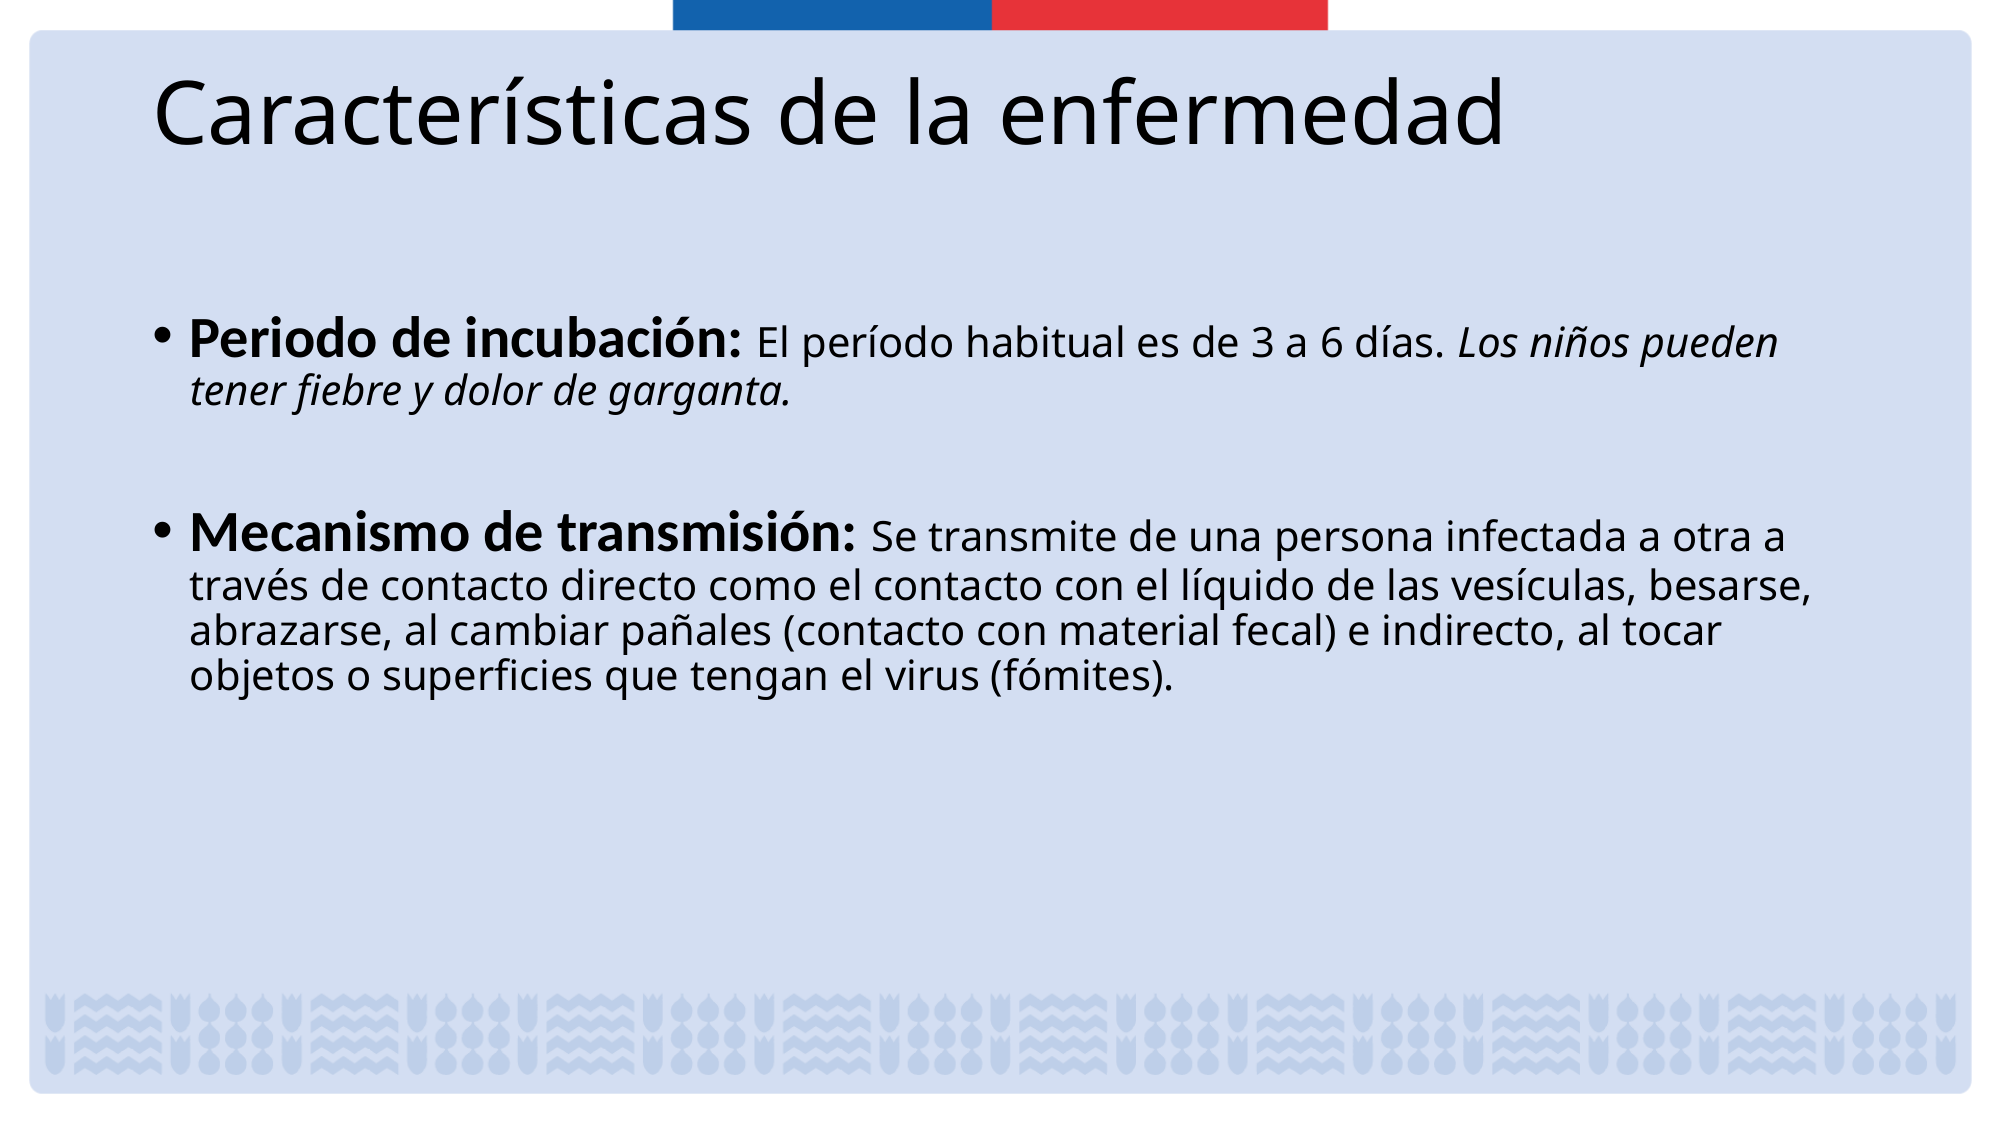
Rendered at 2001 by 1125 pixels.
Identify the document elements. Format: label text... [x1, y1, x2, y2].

list Periodo de incubación: El período habitual es de 3 a 6 días. Los niños pueden tener fiebre y dolor de garganta. Mecanismo de transmisión: Se transmite de una persona infectada a otra a través de contacto directo como el contacto con el líquido de las vesículas, besarse, abrazarse, al cambiar pañales (contacto con material fecal) e indirecto, al tocar objetos o superficies que tengan el virus (fómites). [137, 299, 1863, 1014]
title Características de la enfermedad [137, 59, 1863, 278]
picture [0, 0, 2001, 1125]
